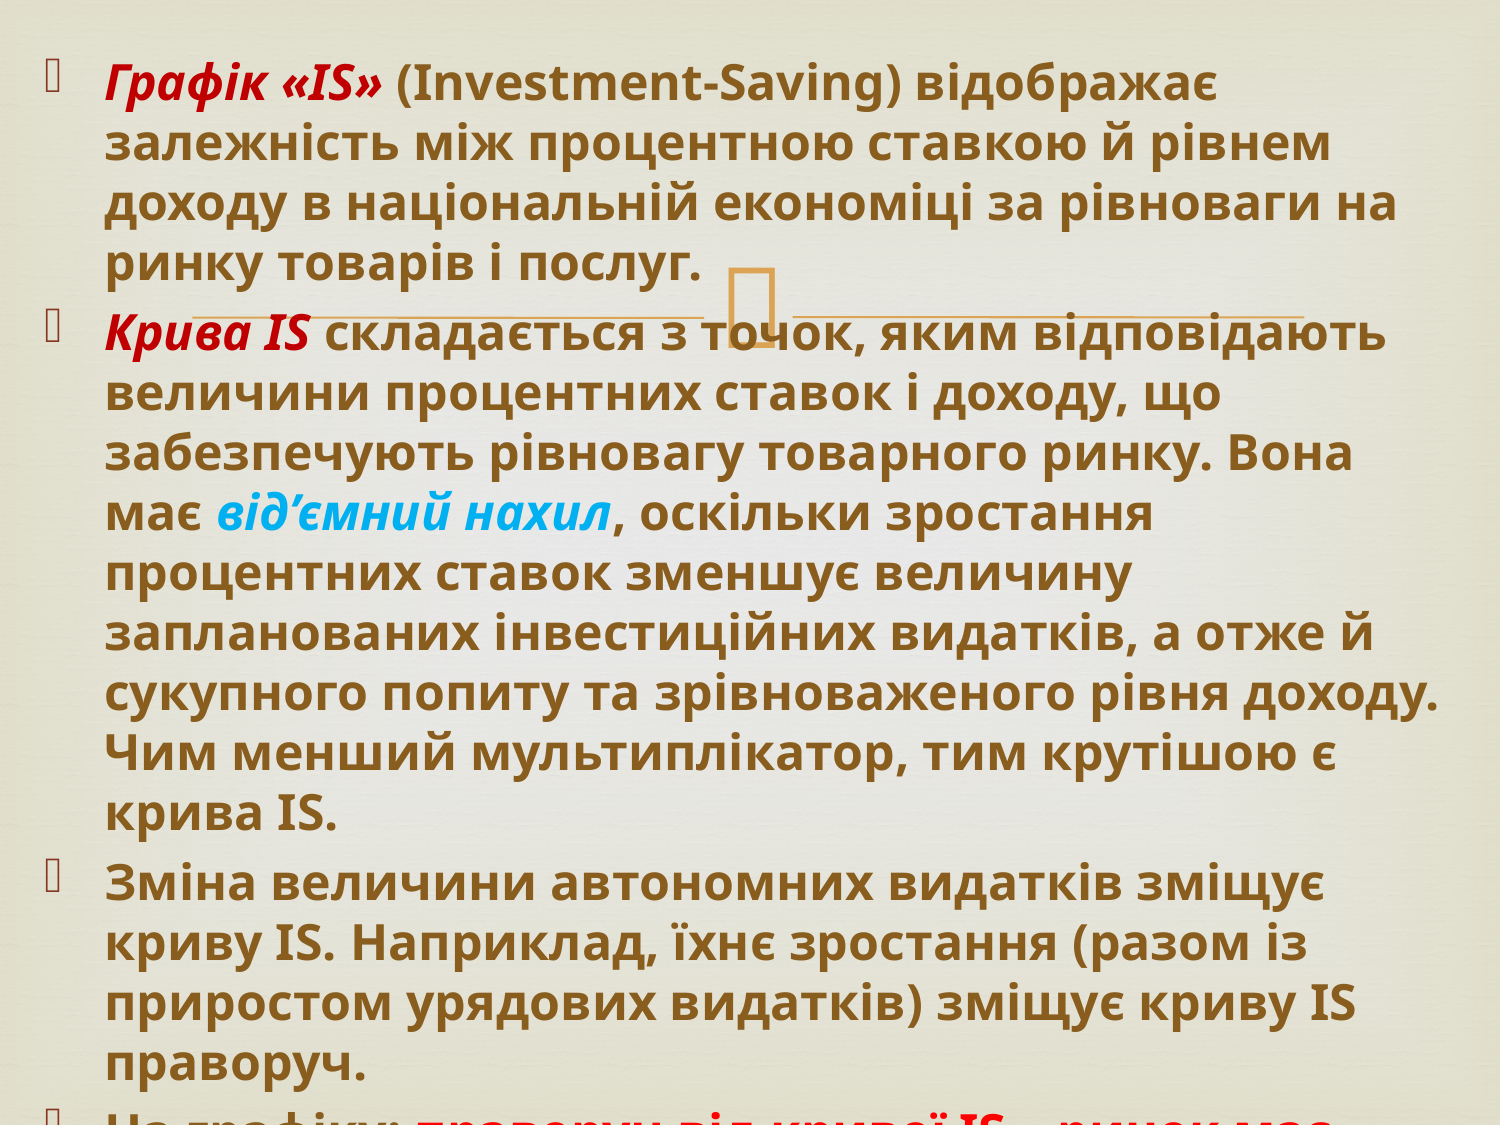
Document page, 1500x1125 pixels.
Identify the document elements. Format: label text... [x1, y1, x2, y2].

list Графік «IS» (Investment-Saving) відображає залежність між процентною ставкою й рівнем доходу в національній економіці за рівноваги на ринку товарів і послуг. Крива ІS складається з точок, яким відповідають величини процентних ставок і доходу, що забезпечують рівновагу товарного ринку. Вона має від’ємний нахил, оскільки зростання процентних ставок зменшує величину запланованих інвестиційних видатків, а отже й сукупного попиту та зрівноваженого рівня доходу. Чим менший мультиплікатор, тим крутішою є крива IS. Зміна величини автономних видатків зміщує криву IS. Наприклад, їхнє зростання (разом із приростом урядових видатків) зміщує криву IS праворуч. На графіку: праворуч від кривої IS – ринок має надлишок пропозиції товарів, ліворуч – надлишок попиту на товари. [29, 42, 1471, 1071]
